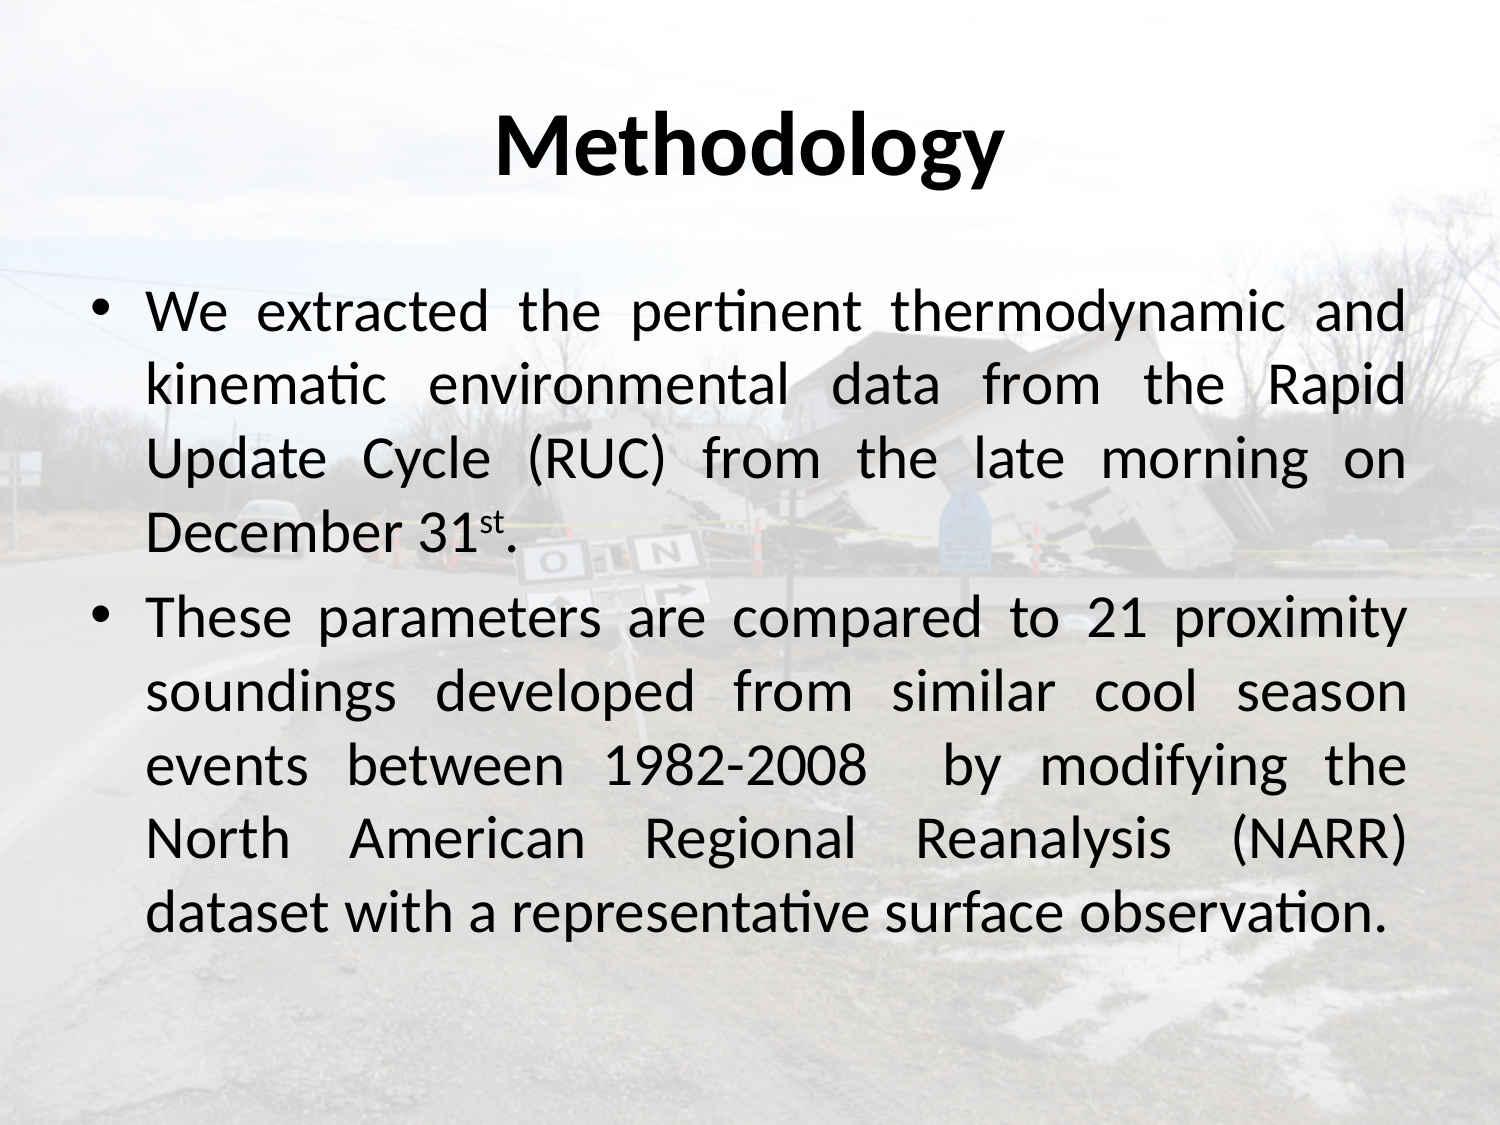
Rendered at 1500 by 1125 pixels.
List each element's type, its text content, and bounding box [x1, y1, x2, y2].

title Methodology [75, 45, 1425, 233]
list We extracted the pertinent thermodynamic and kinematic environmental data from the Rapid Update Cycle (RUC) from the late morning on December 31st. These parameters are compared to 21 proximity soundings developed from similar cool season events between 1982-2008 by modifying the North American Regional Reanalysis (NARR) dataset with a representative surface observation. [75, 262, 1425, 1005]
